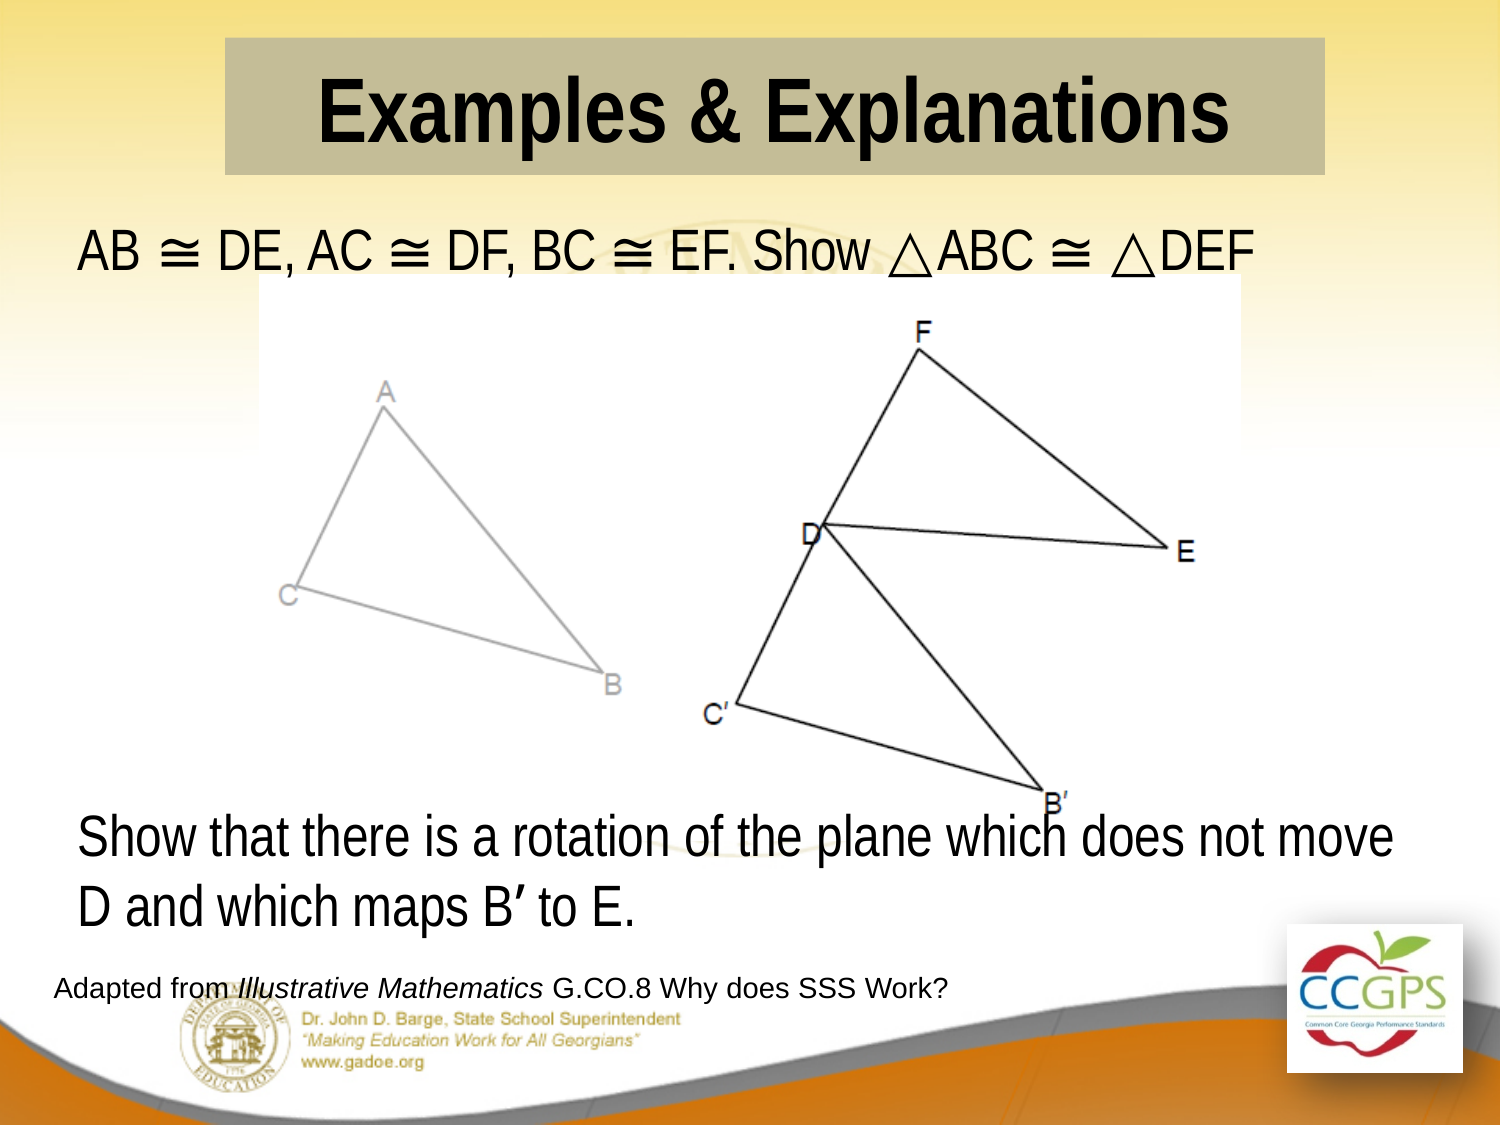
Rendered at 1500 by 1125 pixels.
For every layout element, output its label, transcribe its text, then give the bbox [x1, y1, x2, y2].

text_box Adapted from Illustrative Mathematics G.CO.8 Why does SSS Work? [38, 961, 965, 1012]
picture [0, 0, 1500, 1125]
subtitle AB ≅ DE, AC ≅ DF, BC ≅ EF. Show △ABC ≅ △DEF Show that there is a rotation of the plane which does not move D and which maps B’ to E. [62, 187, 1426, 926]
title Examples & Explanations [224, 37, 1326, 176]
